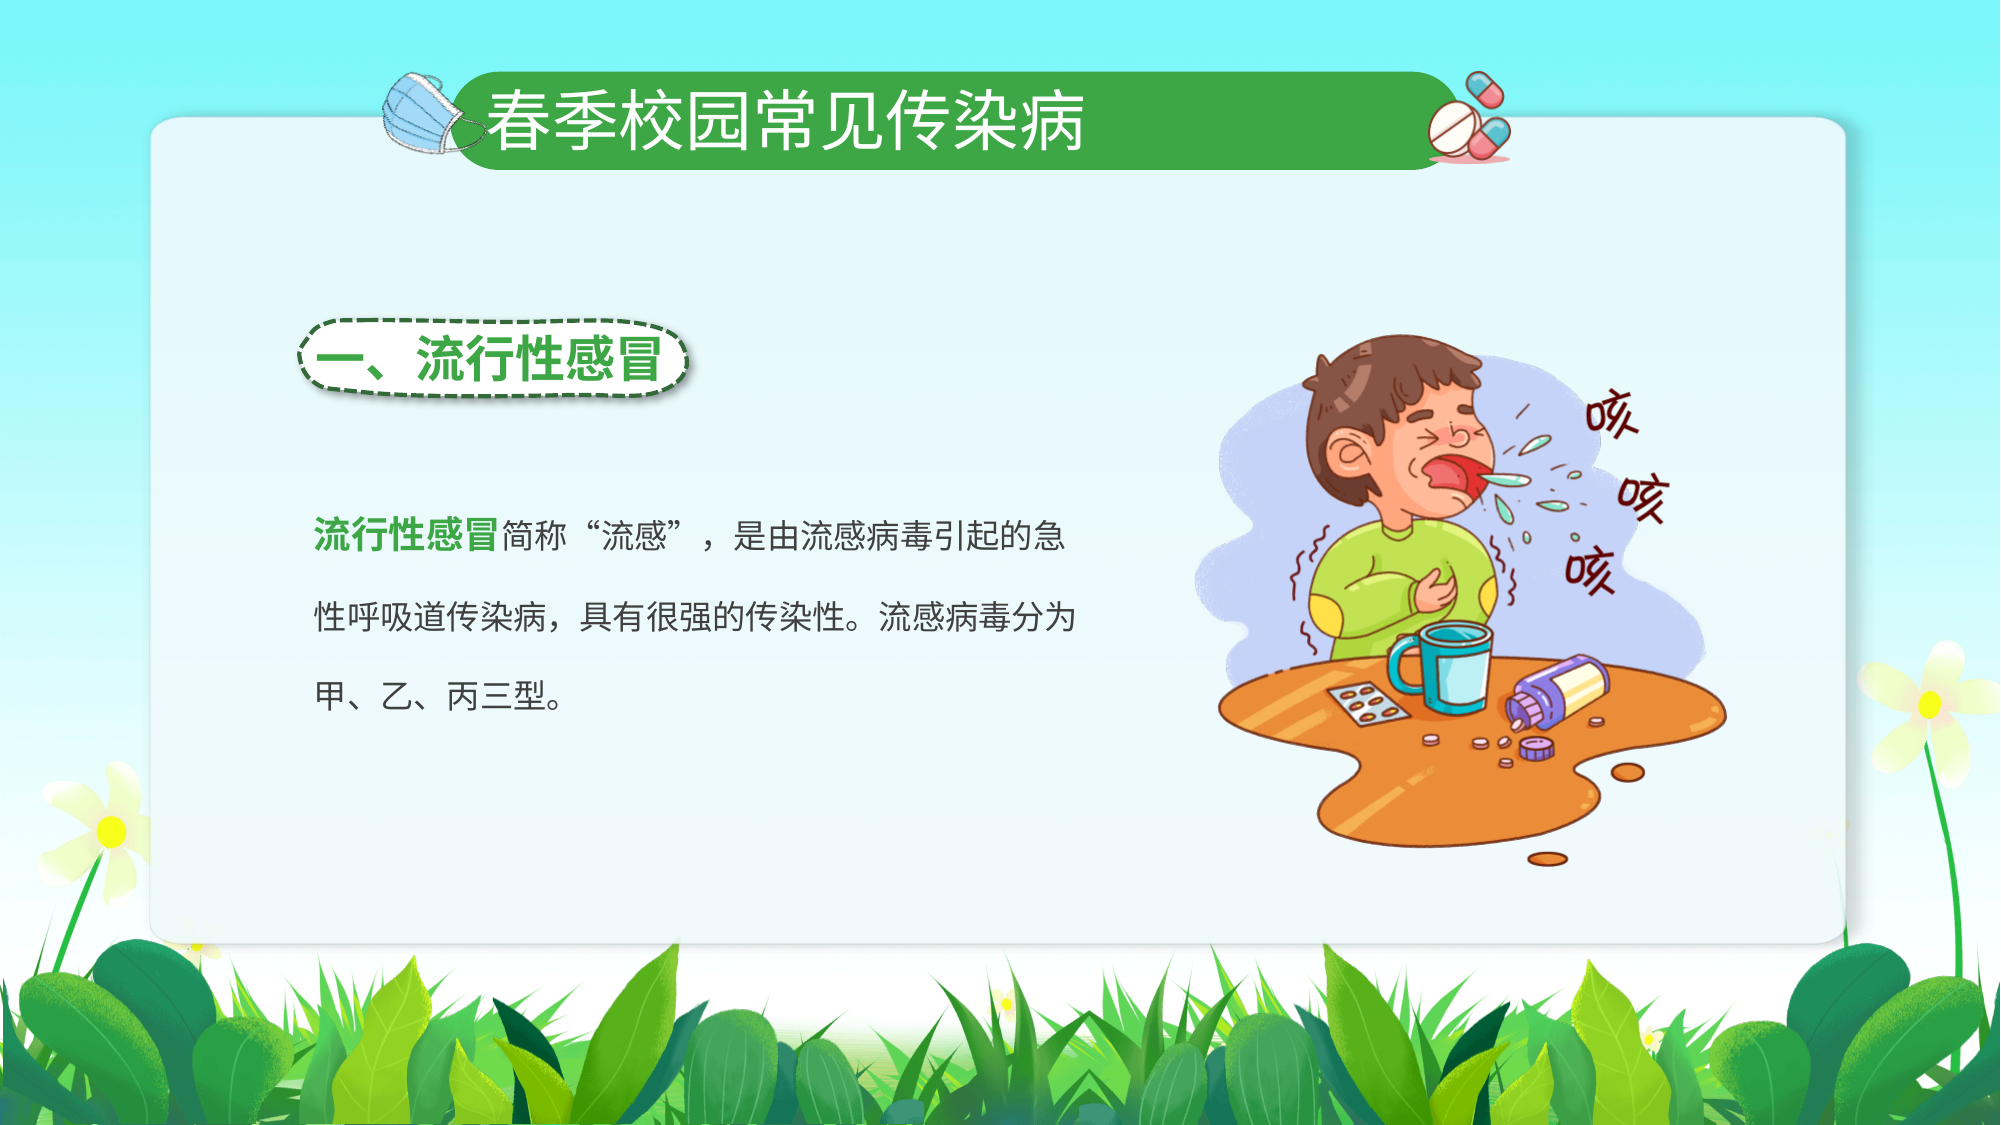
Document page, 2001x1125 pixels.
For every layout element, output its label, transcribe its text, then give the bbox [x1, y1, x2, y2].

picture [0, 0, 2001, 1125]
text_box 流行性感冒简称“流感”，是由流感病毒引起的急性呼吸道传染病，具有很强的传染性。流感病毒分为甲、乙、丙三型。 [299, 458, 1110, 723]
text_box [299, 320, 716, 397]
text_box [359, 51, 1511, 188]
